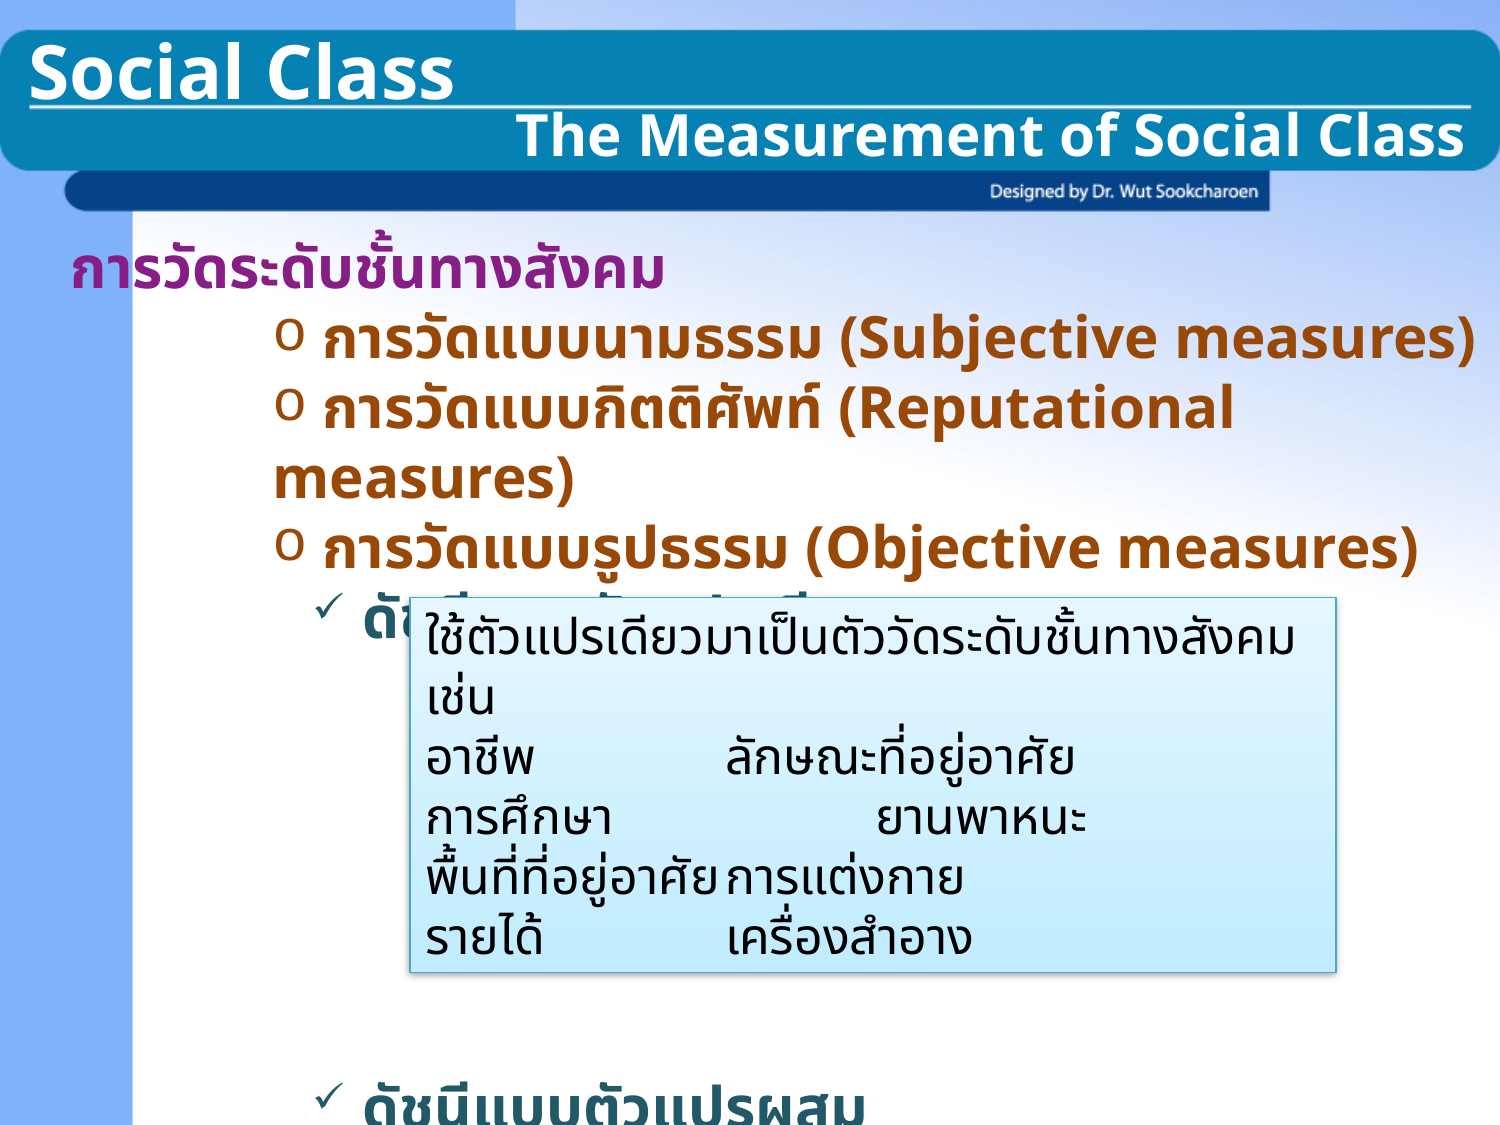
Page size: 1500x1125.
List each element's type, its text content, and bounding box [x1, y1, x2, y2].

text_box การวัดระดับชั้นทางสังคม [56, 222, 682, 308]
picture [0, 146, 1500, 1125]
text_box The Measurement of Social Class [37, 108, 1481, 172]
picture [0, 0, 1500, 54]
text_box Social Class [13, 32, 1475, 107]
text_box ใช้ตัวแปรเดียวมาเป็นตัววัดระดับชั้นทางสังคม เช่น อาชีพ ลักษณะที่อยู่อาศัย การศึกษา ยานพาหนะ พื้นที่ที่อยู่อาศัย การแต่งกาย รายได้ เครื่องสำอาง [409, 597, 1337, 973]
text_box การวัดแบบนามธรรม (Subjective measures) การวัดแบบกิตติศัพท์ (Reputational measures) การวัดแบบรูปธรรม (Objective measures) ดัชนีแบบตัวแปรเดียว ดัชนีแบบตัวแปรผสม [257, 292, 1500, 1125]
